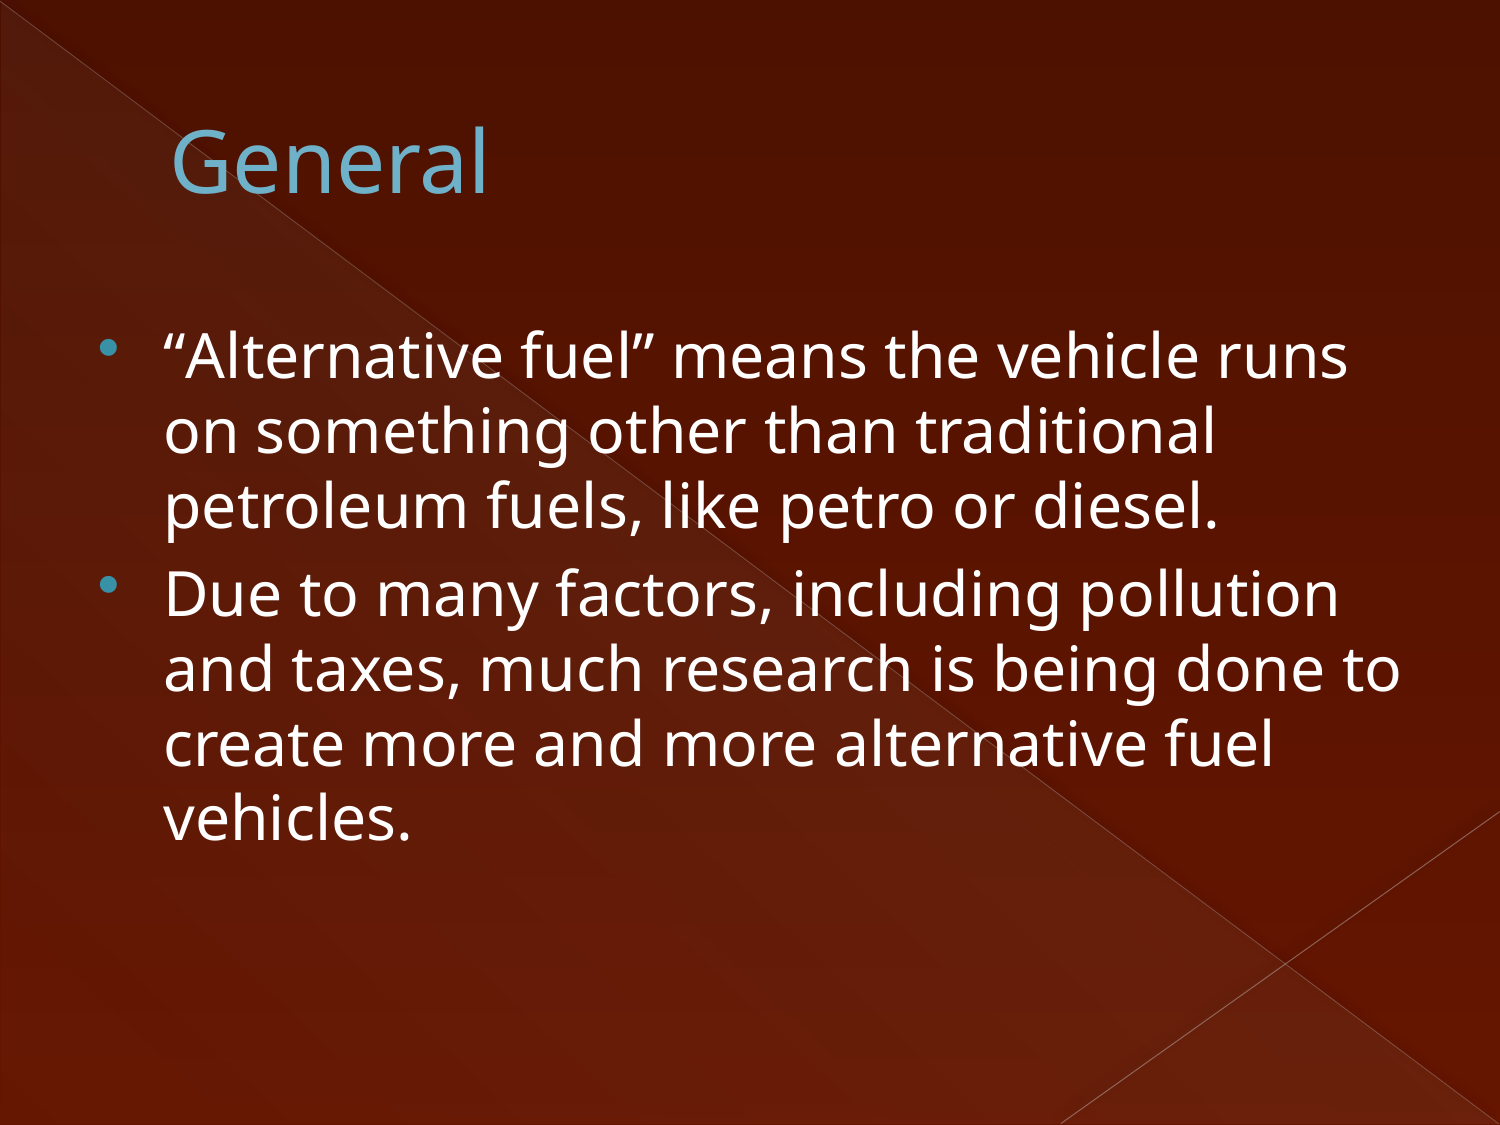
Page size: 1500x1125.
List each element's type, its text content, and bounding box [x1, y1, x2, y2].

title General [75, 43, 1425, 274]
list “Alternative fuel” means the vehicle runs on something other than traditional petroleum fuels, like petro or diesel. Due to many factors, including pollution and taxes, much research is being done to create more and more alternative fuel vehicles. [75, 308, 1425, 1059]
